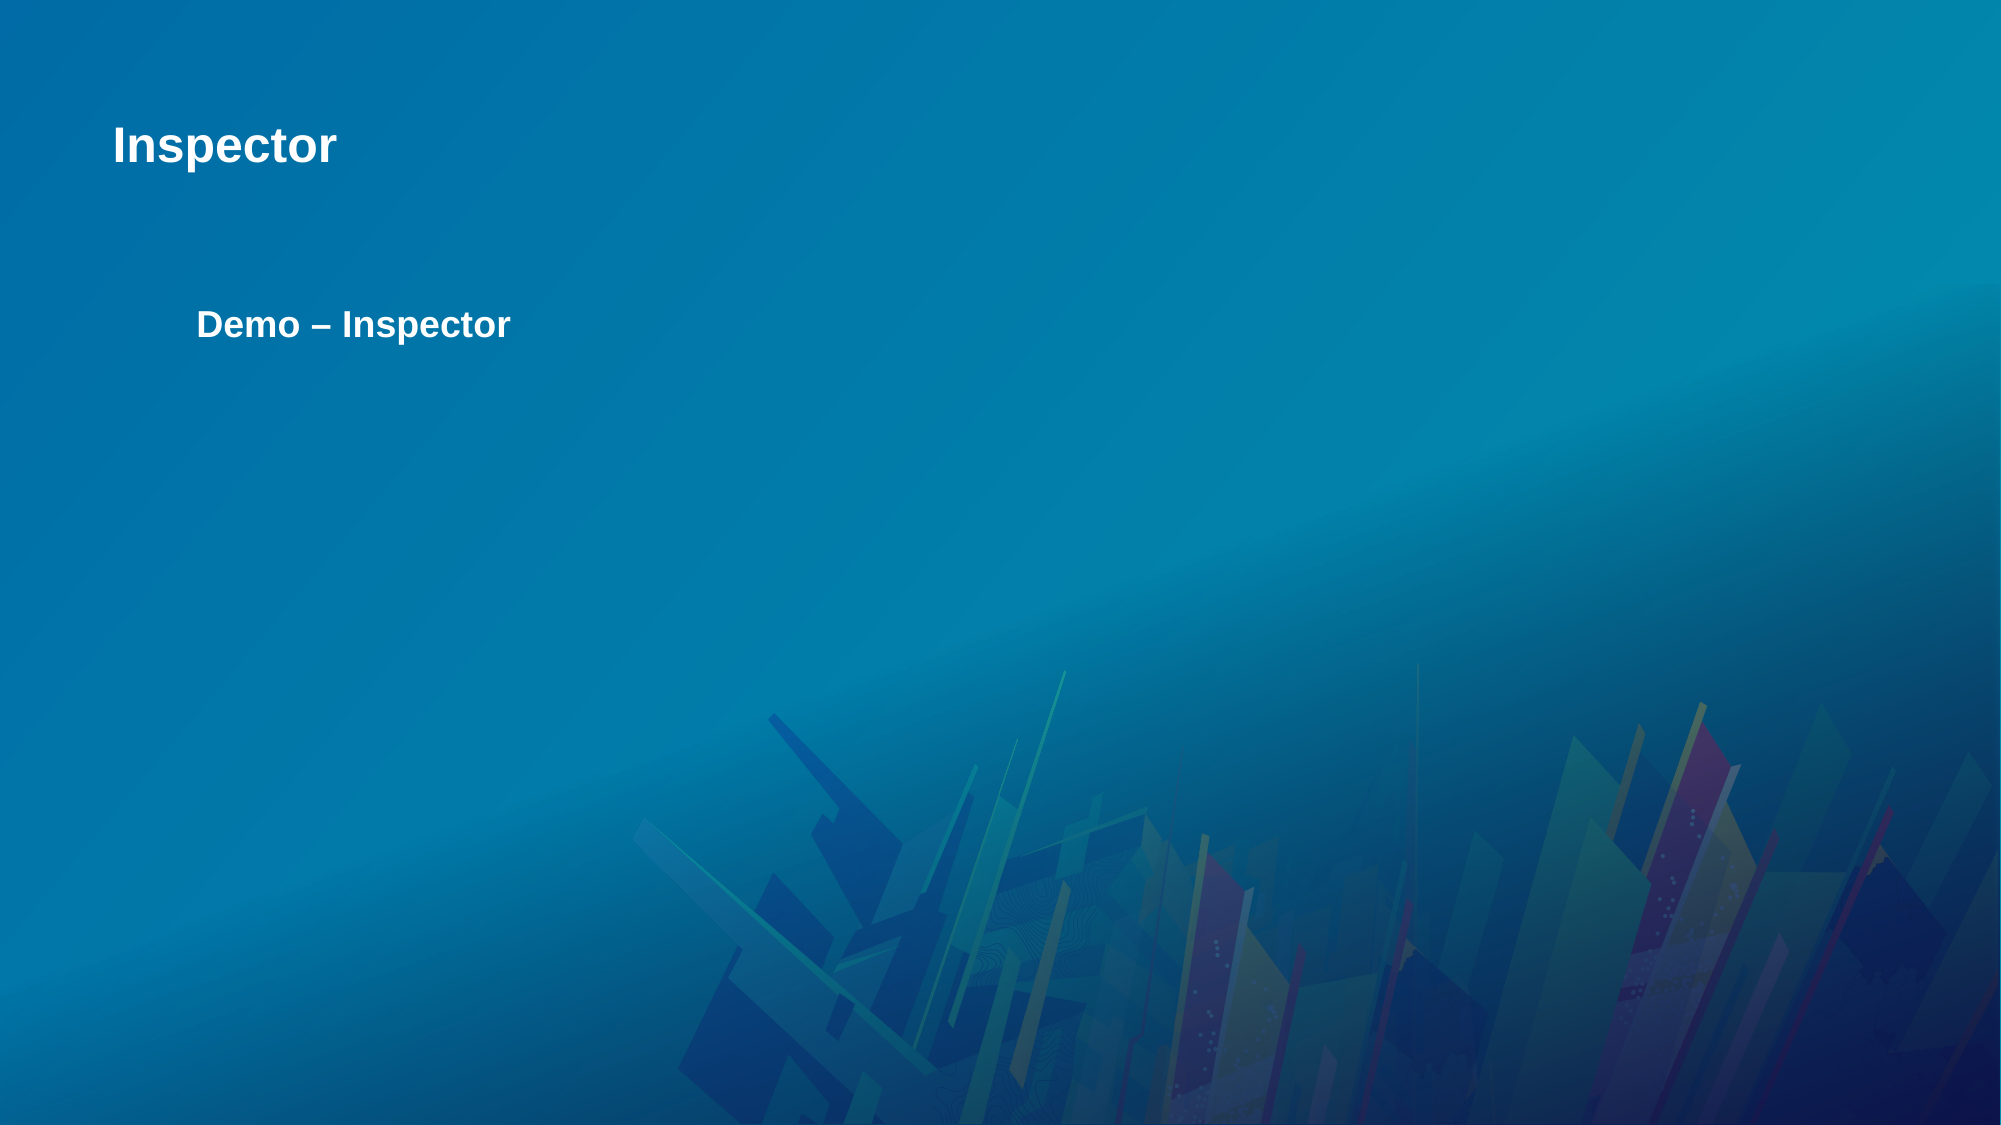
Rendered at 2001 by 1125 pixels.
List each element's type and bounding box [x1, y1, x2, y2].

text_box [0, 0, 2000, 1125]
